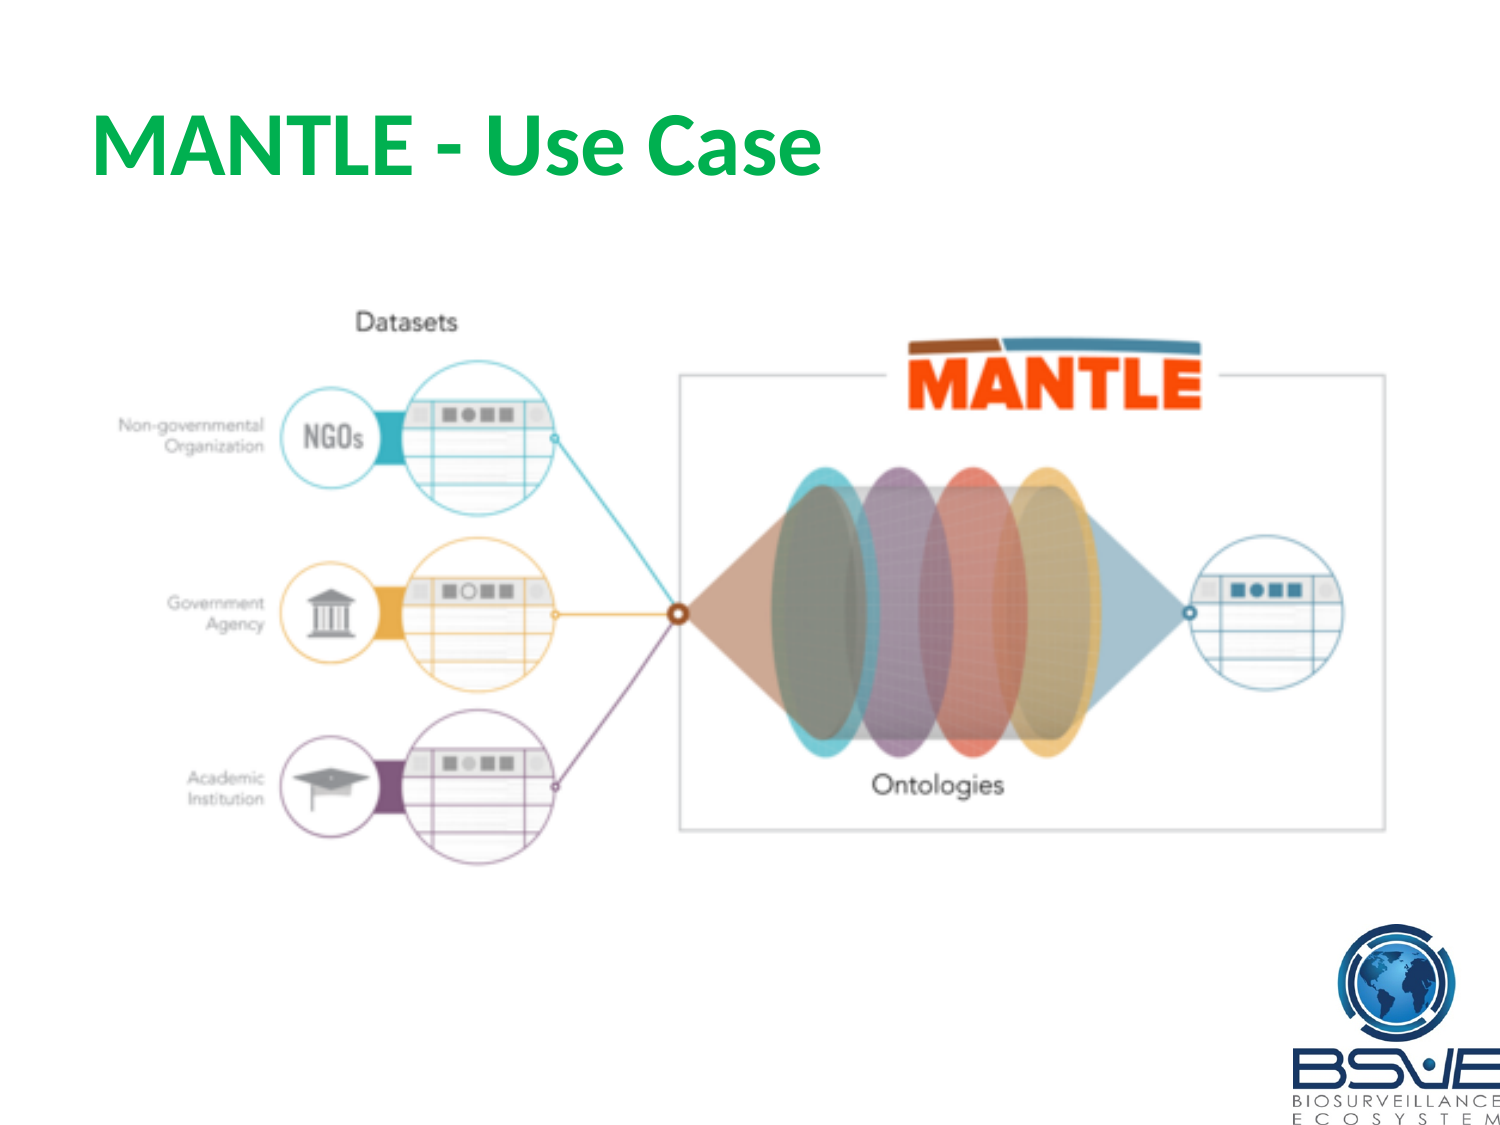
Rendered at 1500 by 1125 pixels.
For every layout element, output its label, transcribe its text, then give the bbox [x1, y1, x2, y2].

picture [1293, 924, 1500, 1125]
picture [58, 265, 1442, 897]
title MANTLE - Use Case [75, 45, 1425, 233]
